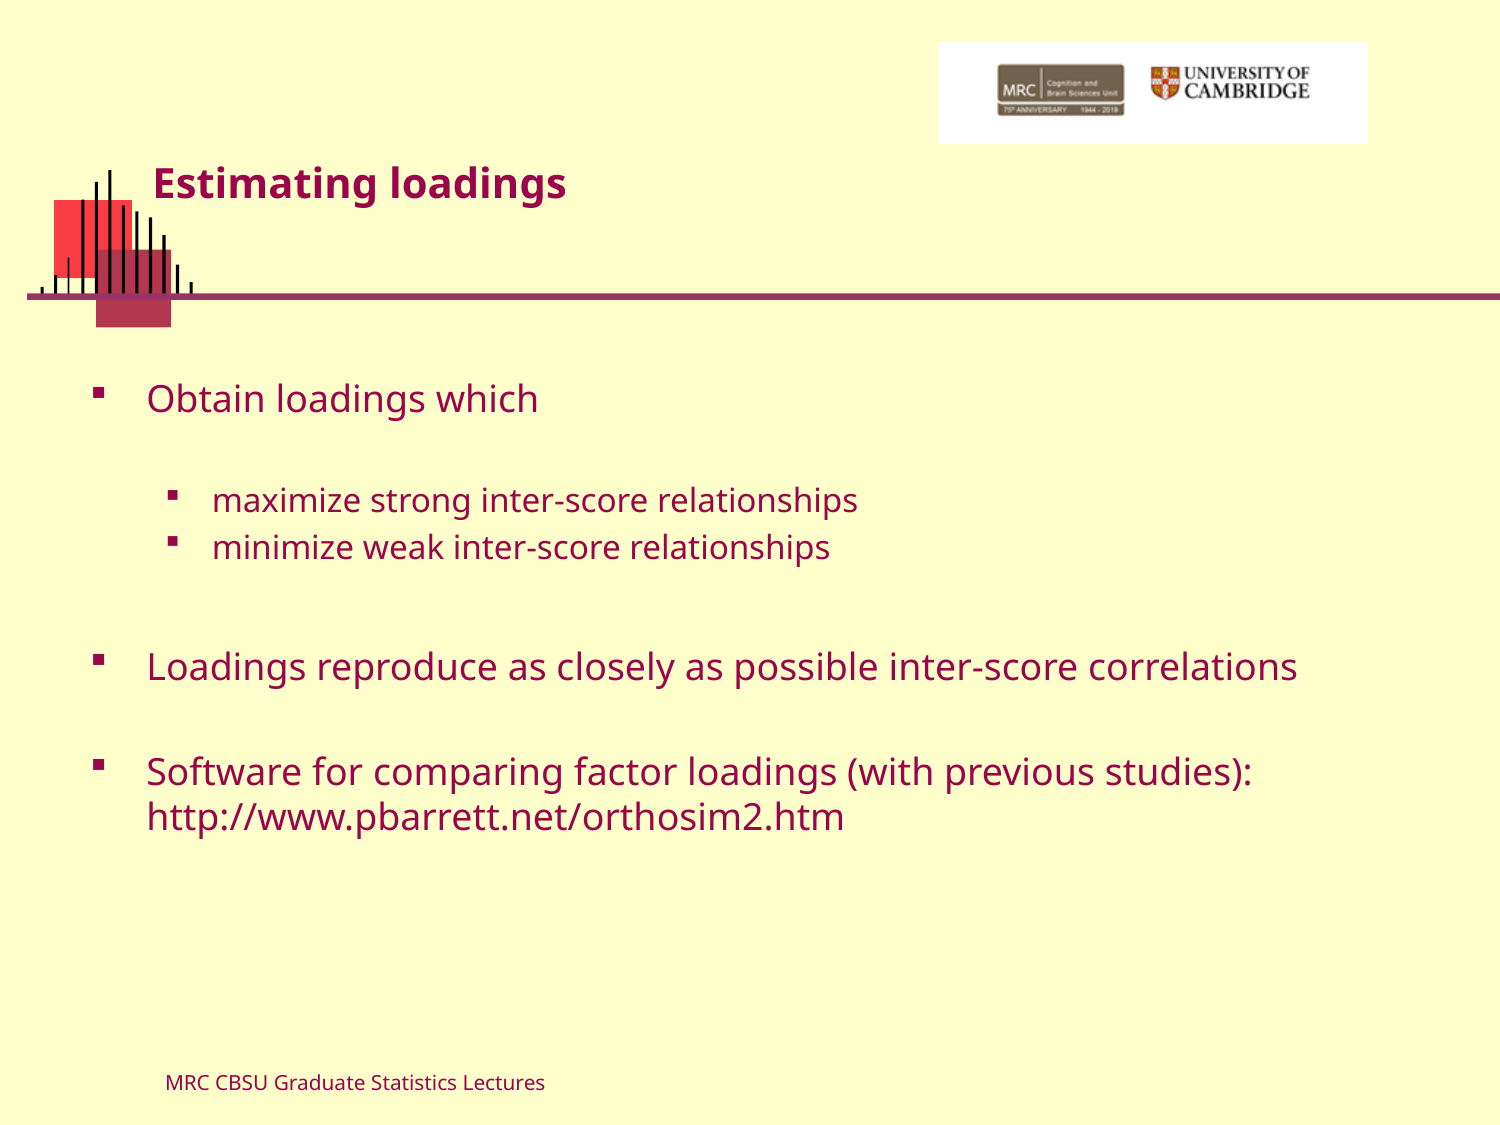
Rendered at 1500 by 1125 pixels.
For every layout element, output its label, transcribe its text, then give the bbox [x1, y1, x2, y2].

list Obtain loadings which maximize strong inter-score relationships minimize weak inter-score relationships Loadings reproduce as closely as possible inter-score correlations Software for comparing factor loadings (with previous studies): http://www.pbarrett.net/orthosim2.htm [75, 262, 1425, 1038]
title Estimating loadings [137, 137, 988, 233]
footer MRC CBSU Graduate Statistics Lectures [149, 1062, 988, 1101]
picture [939, 42, 1368, 144]
